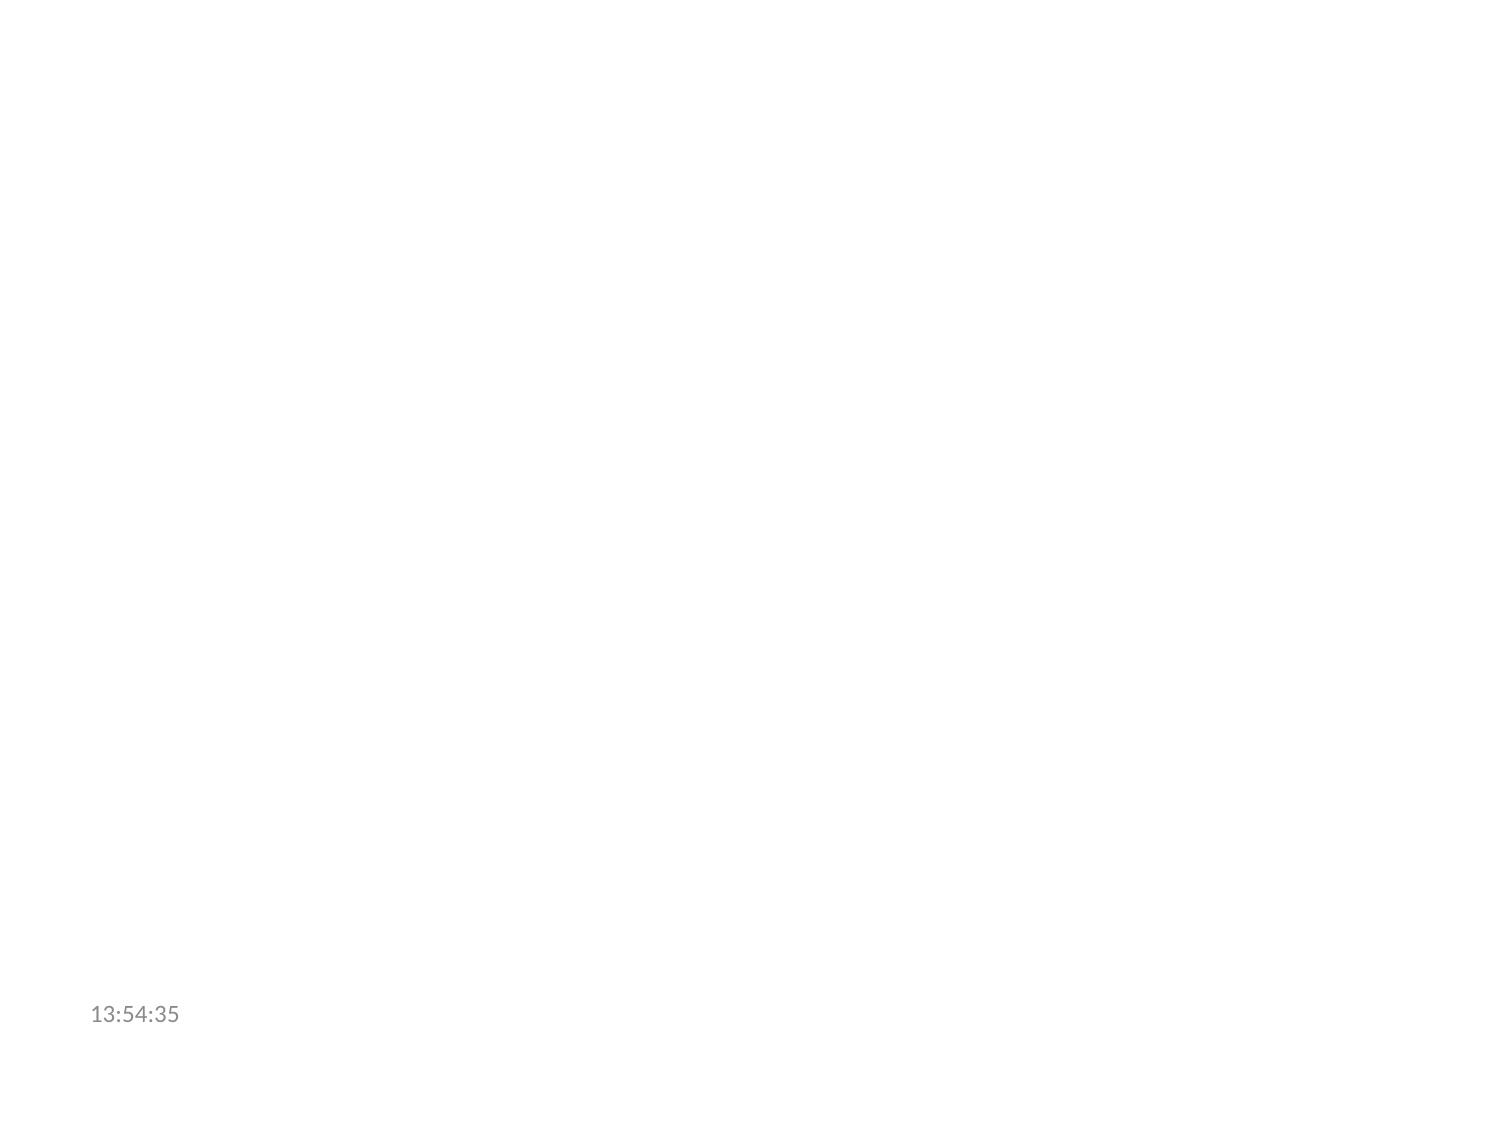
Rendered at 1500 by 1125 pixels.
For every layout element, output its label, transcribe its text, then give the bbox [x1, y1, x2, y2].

text_box 15:35:09 [75, 982, 425, 1043]
